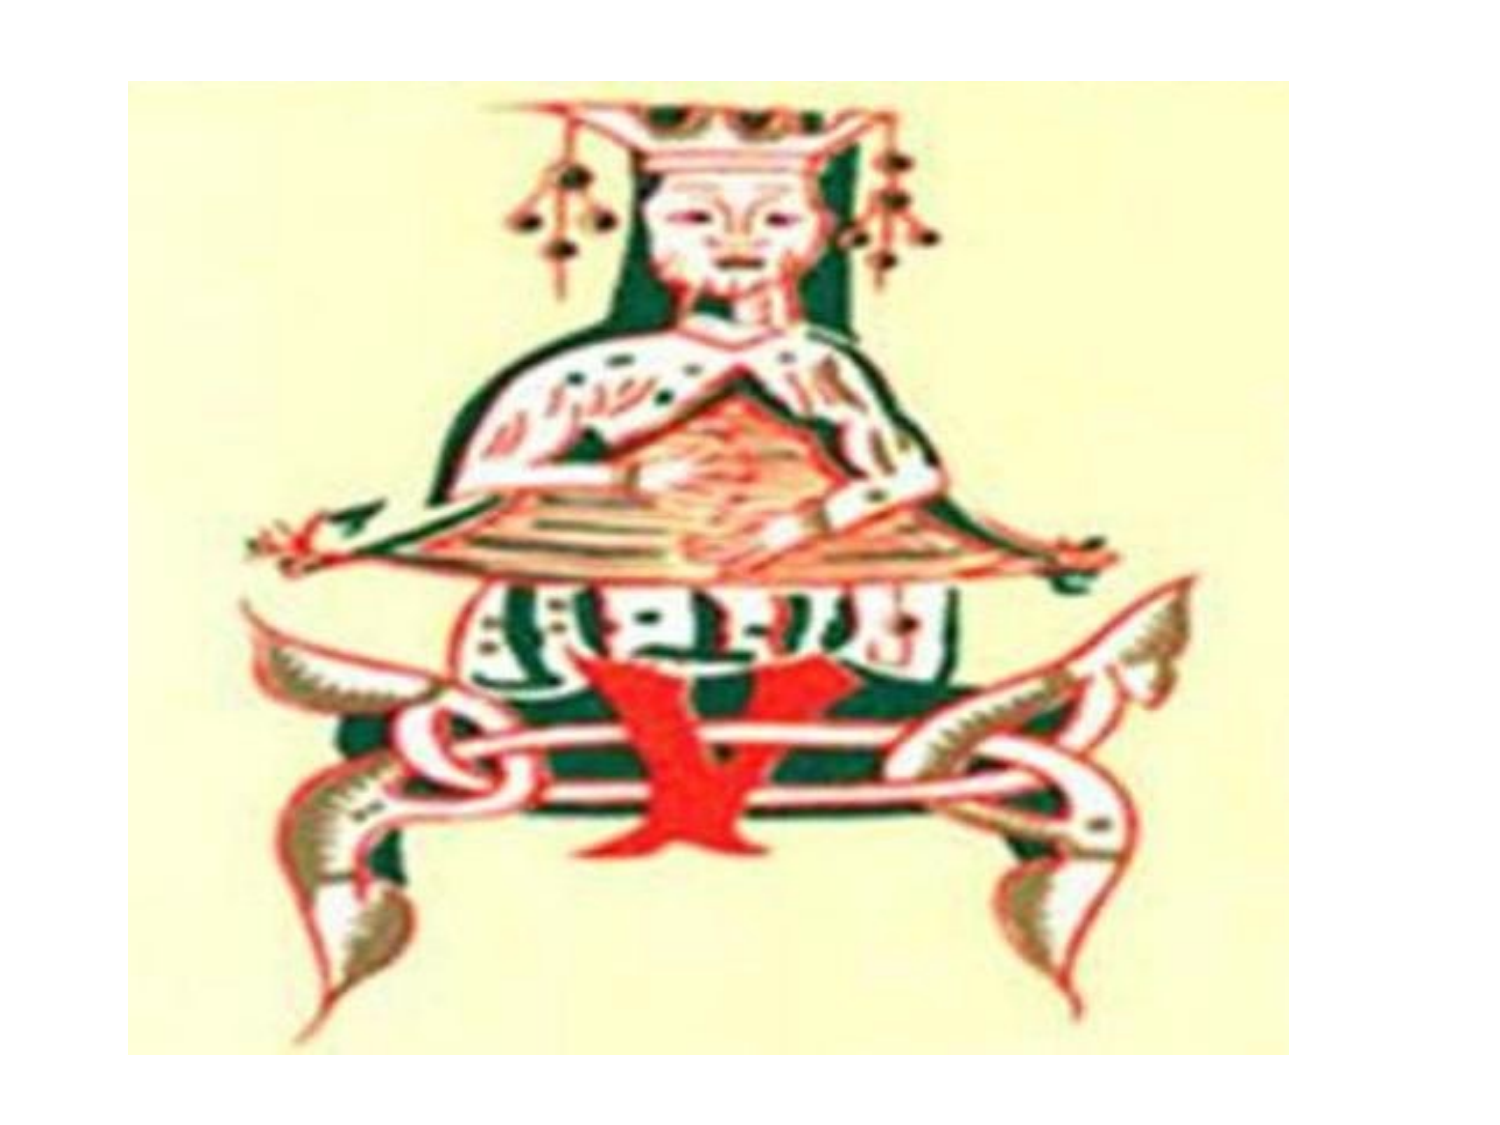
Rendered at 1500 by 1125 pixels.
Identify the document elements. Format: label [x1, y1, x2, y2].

picture [128, 81, 1290, 1055]
